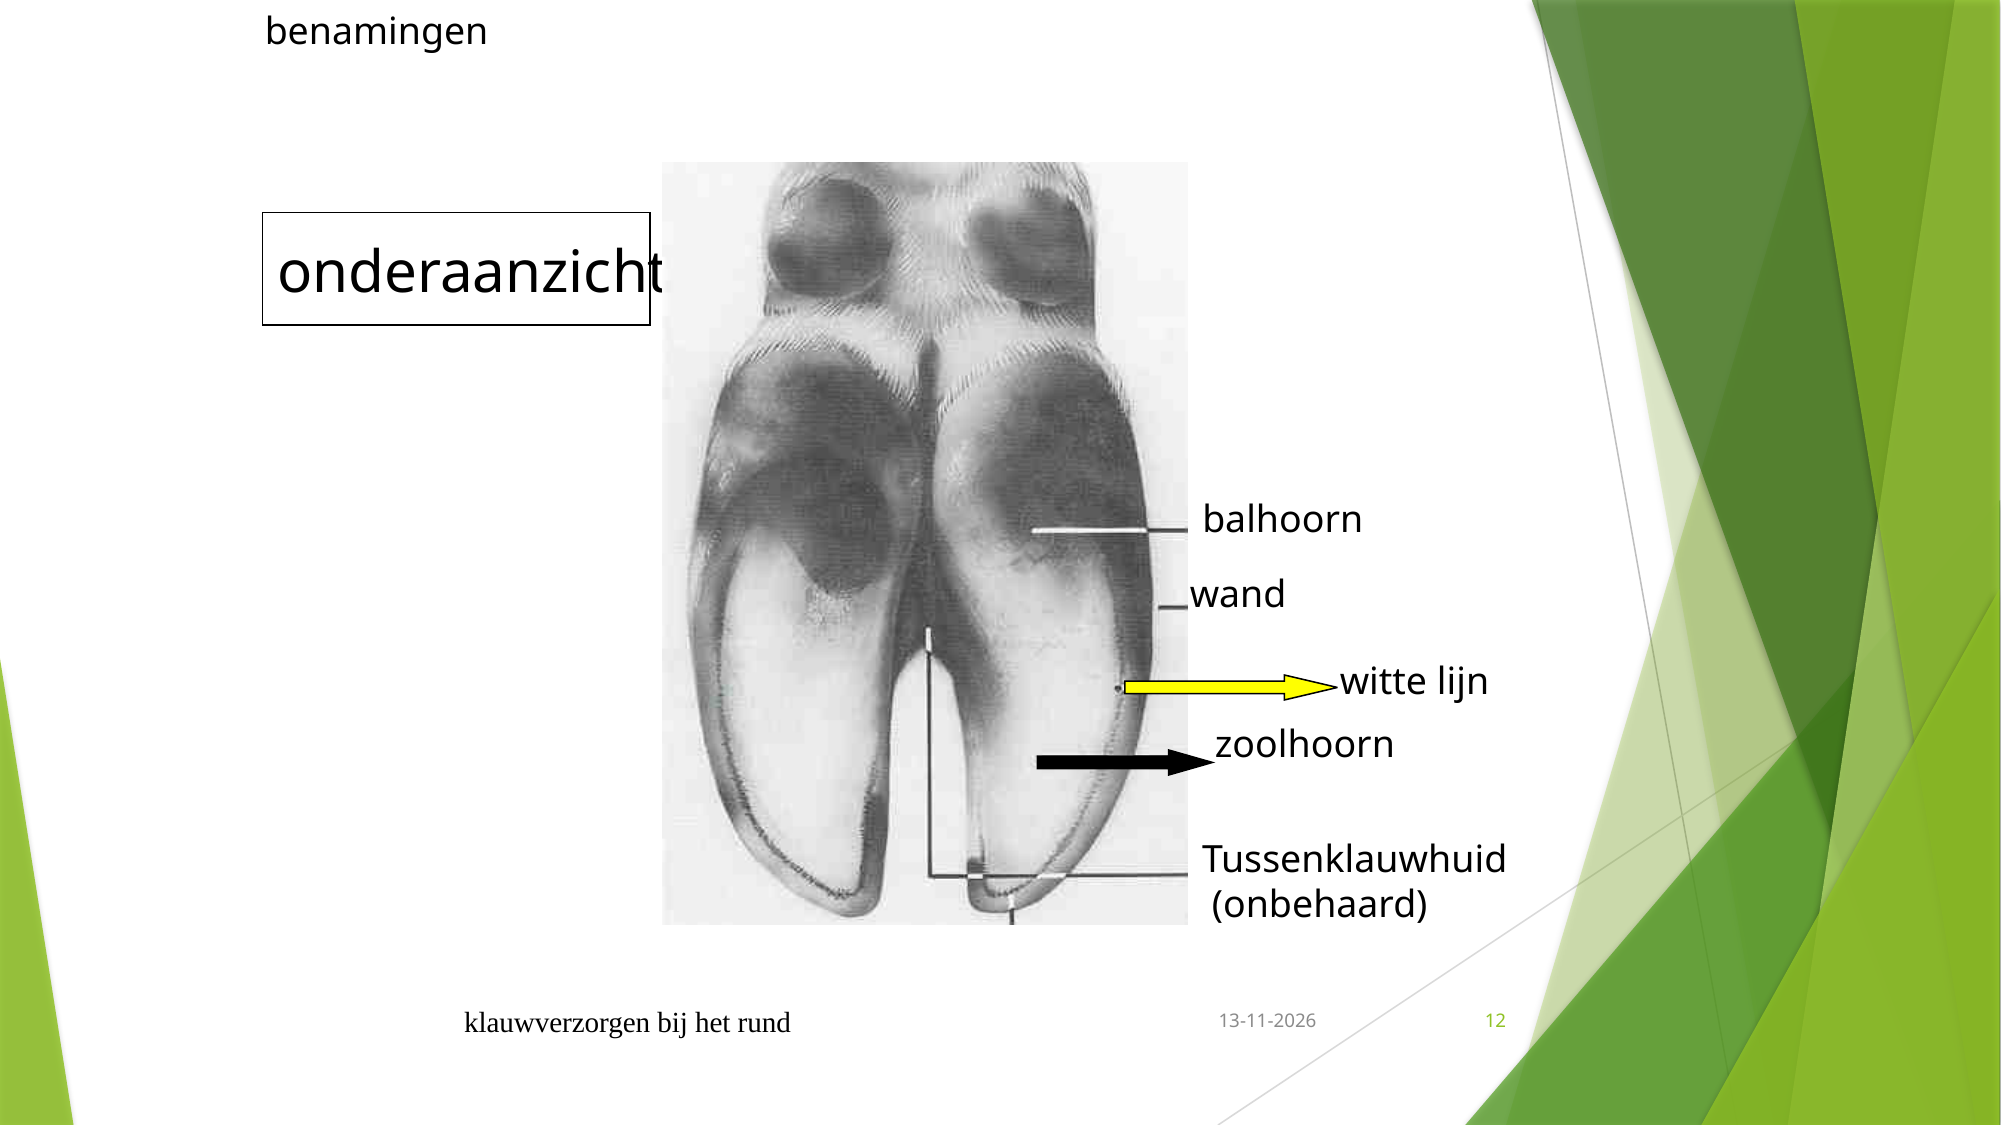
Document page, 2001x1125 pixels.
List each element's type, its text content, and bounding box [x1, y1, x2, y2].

text_box onderaanzicht [262, 212, 650, 325]
text_box Tussenklauwhuid (onbehaard) [1188, 827, 1650, 933]
picture [661, 161, 1188, 926]
slide_number 12 [1409, 991, 1522, 1051]
text_box benamingen [249, 0, 750, 60]
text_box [1036, 711, 1488, 776]
footer klauwverzorgen bij het rund [111, 991, 1145, 1051]
text_box balhoorn [1191, 487, 1588, 548]
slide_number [1181, 991, 1332, 1051]
text_box wand [1191, 562, 1513, 623]
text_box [1124, 649, 1651, 712]
